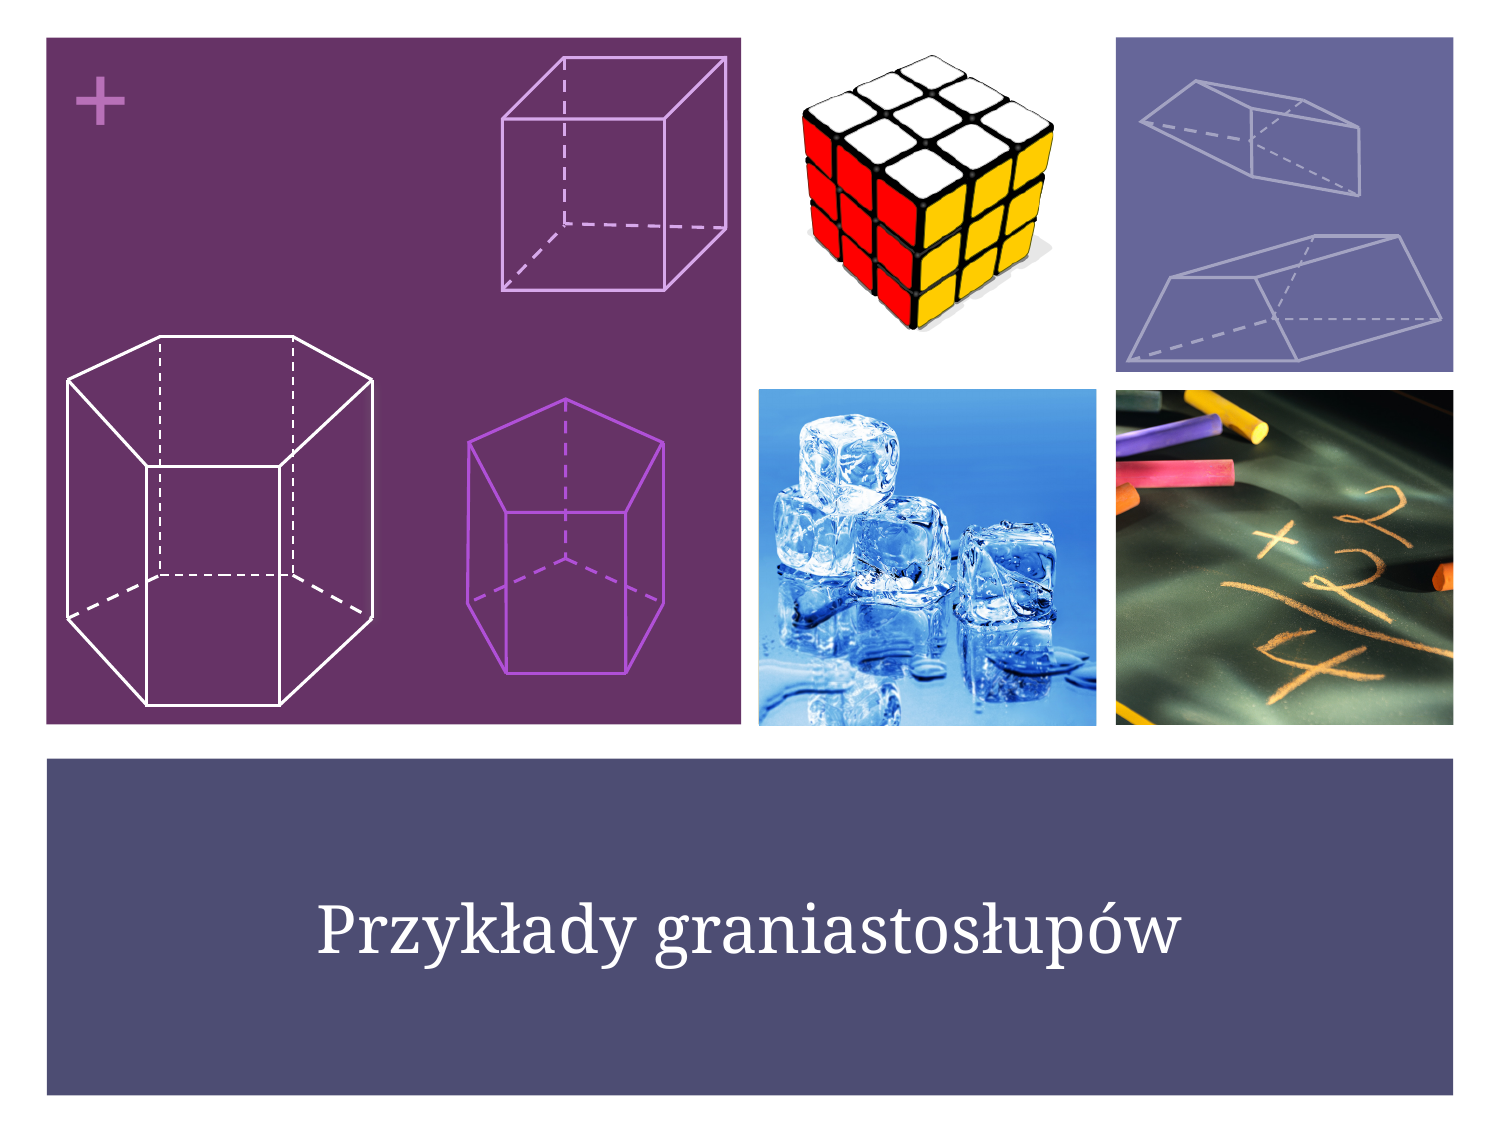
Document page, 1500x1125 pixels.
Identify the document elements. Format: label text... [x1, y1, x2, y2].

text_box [467, 398, 665, 674]
picture [758, 388, 1097, 727]
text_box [1148, 85, 1379, 178]
title Przykłady graniastosłupów [46, 758, 1454, 1096]
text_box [501, 55, 727, 291]
picture [801, 55, 1054, 333]
picture [1115, 389, 1454, 725]
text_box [1127, 235, 1442, 362]
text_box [66, 335, 373, 706]
